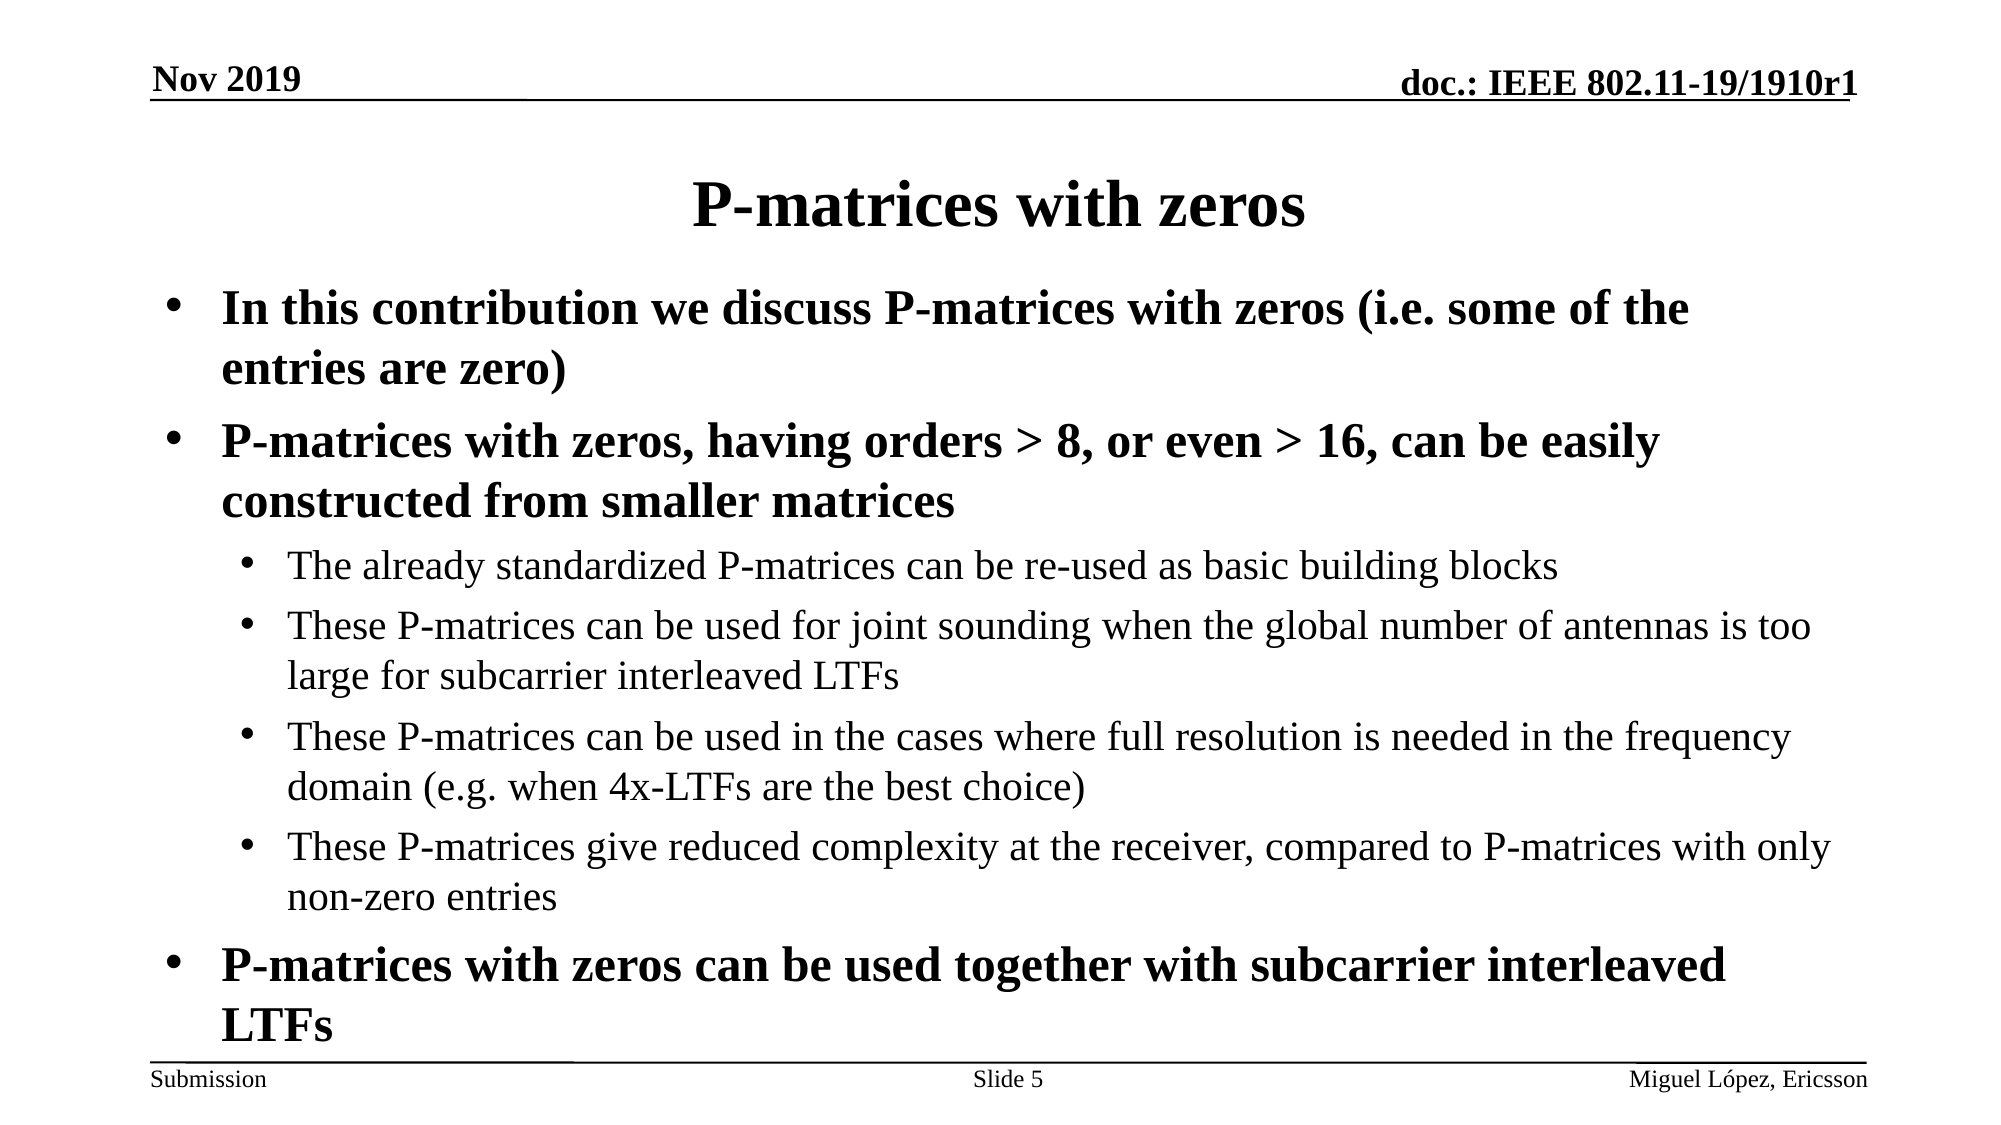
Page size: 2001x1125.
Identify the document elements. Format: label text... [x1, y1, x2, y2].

list In this contribution we discuss P-matrices with zeros (i.e. some of the entries are zero) P-matrices with zeros, having orders > 8, or even > 16, can be easily constructed from smaller matrices The already standardized P-matrices can be re-used as basic building blocks These P-matrices can be used for joint sounding when the global number of antennas is too large for subcarrier interleaved LTFs These P-matrices can be used in the cases where full resolution is needed in the frequency domain (e.g. when 4x-LTFs are the best choice) These P-matrices give reduced complexity at the receiver, compared to P-matrices with only non-zero entries P-matrices with zeros can be used together with subcarrier interleaved LTFs [149, 266, 1850, 943]
slide_number Slide 5 [950, 1061, 1067, 1123]
footer Miguel López, Ericsson [1171, 1061, 1869, 1093]
title P-matrices with zeros [149, 112, 1850, 266]
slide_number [152, 54, 563, 100]
